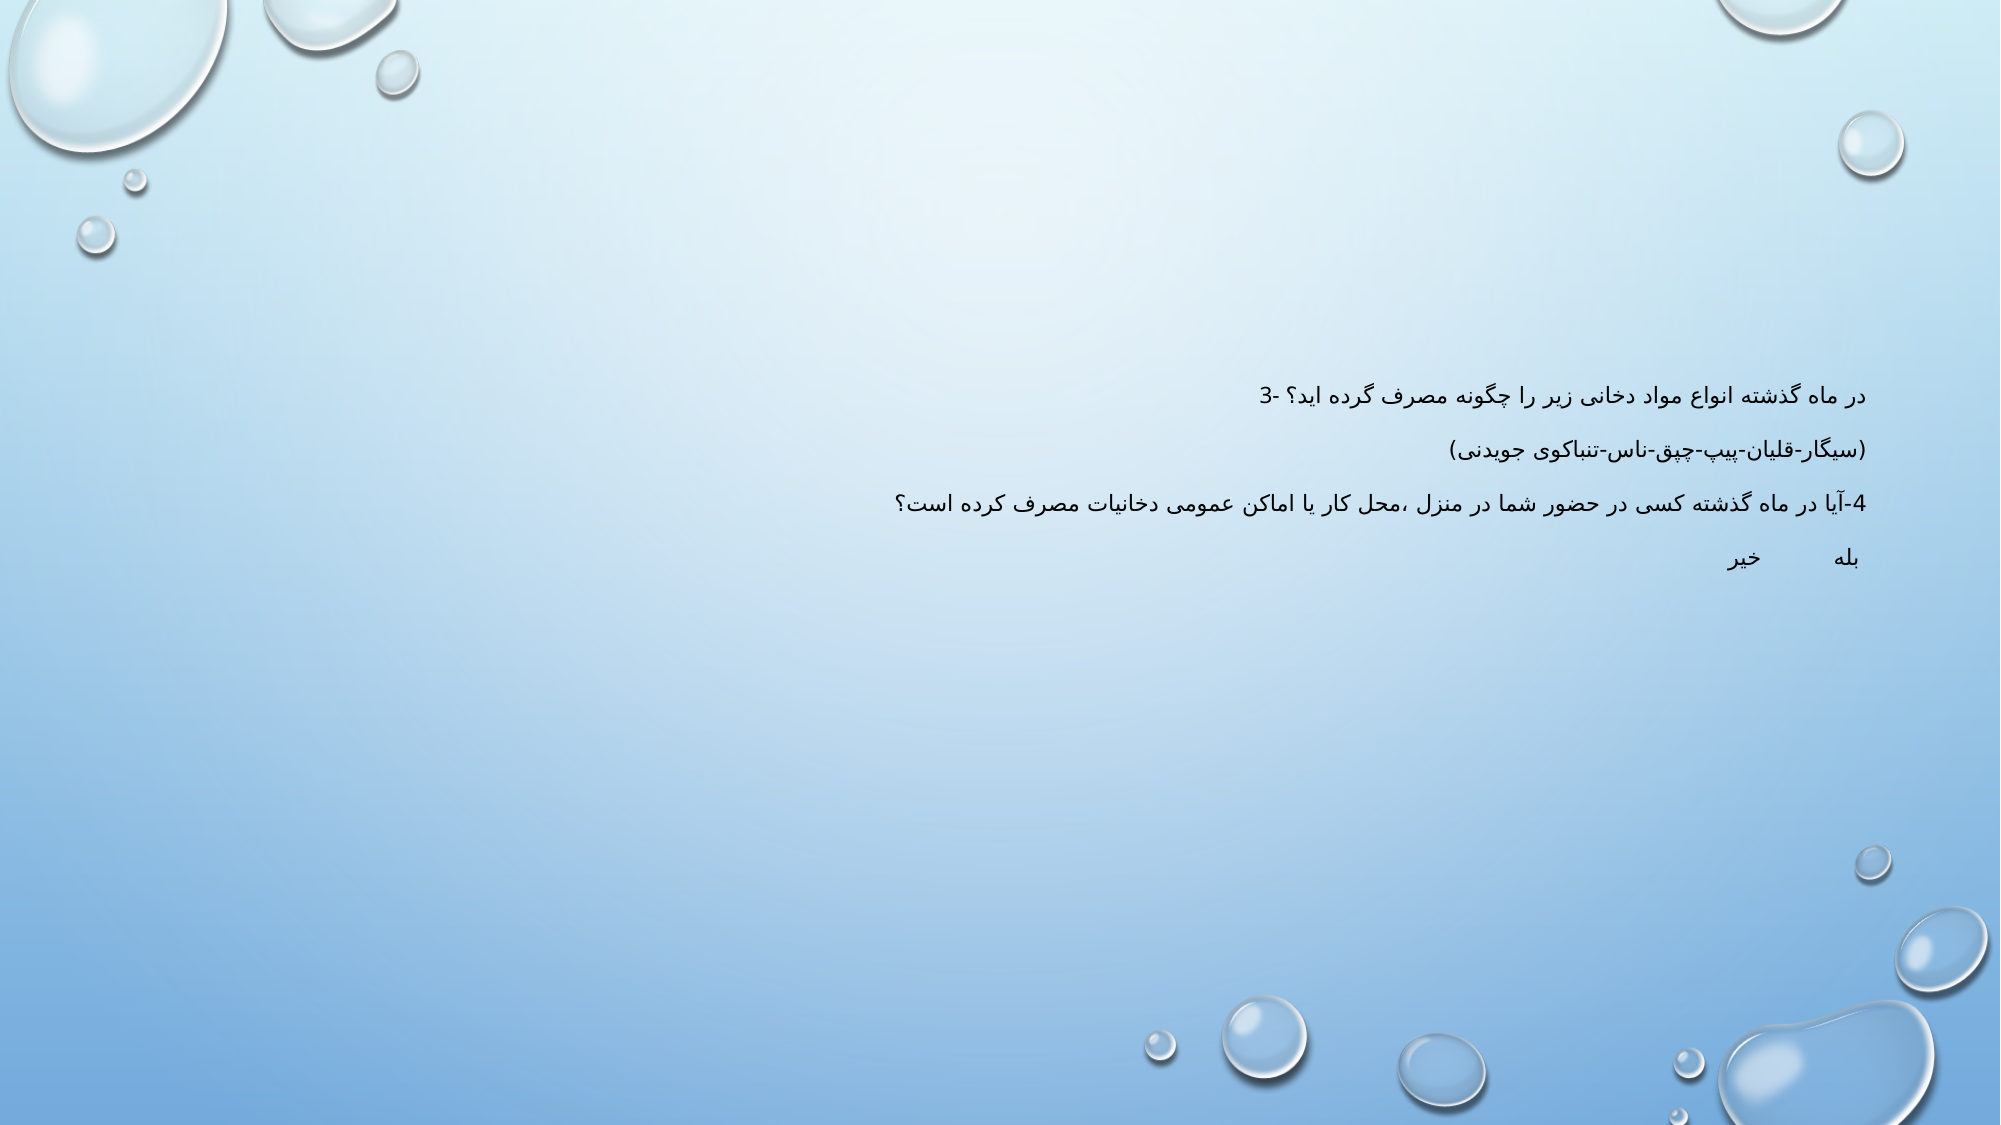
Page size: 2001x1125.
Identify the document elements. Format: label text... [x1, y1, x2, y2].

title 3- در ماه گذشته انواع مواد دخانی زیر را چگونه مصرف گرده اید؟ (سیگار-قلیان-پیپ-چپق-ناس-تنباکوی جویدنی) 4-آیا در ماه گذشته کسی در حضور شما در منزل ،محل کار یا اماکن عمومی دخانیات مصرف کرده است؟ بله خیر [70, 344, 1882, 607]
picture [0, 0, 2000, 1125]
